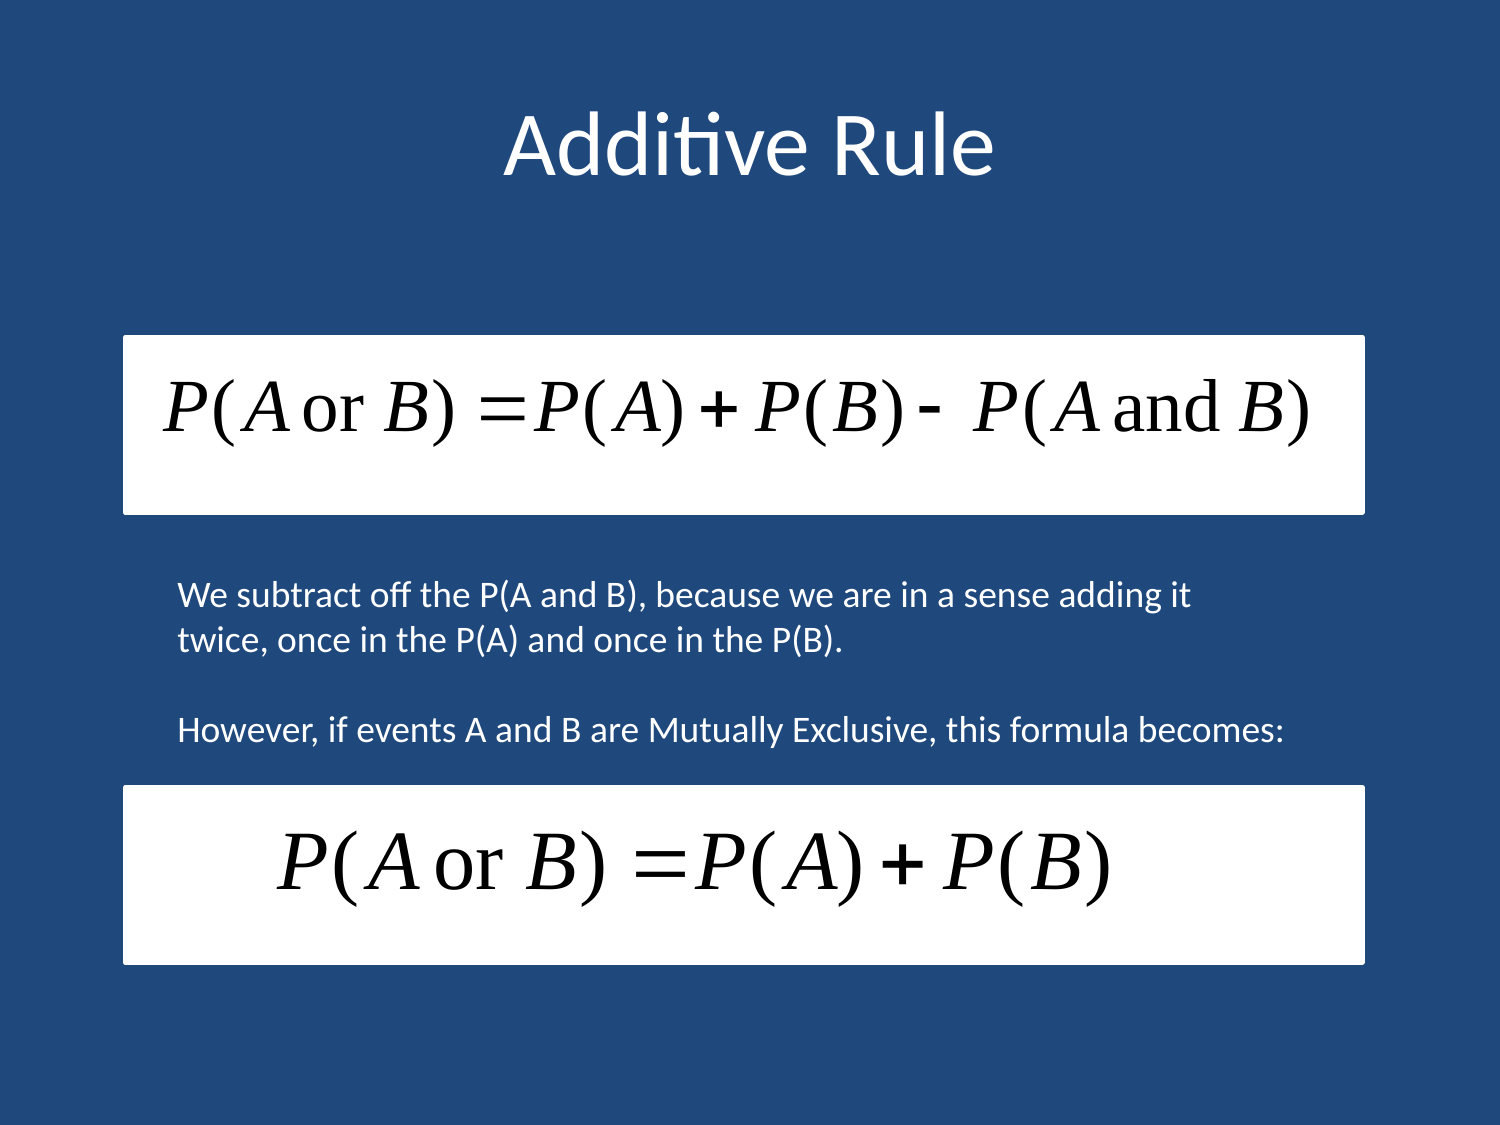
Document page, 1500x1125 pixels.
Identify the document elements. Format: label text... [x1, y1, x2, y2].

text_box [262, 812, 1127, 926]
title Additive Rule [75, 45, 1425, 233]
text_box We subtract off the P(A and B), because we are in a sense adding it twice, once in the P(A) and once in the P(B). However, if events A and B are Mutually Exclusive, this formula becomes: [162, 562, 1305, 758]
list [149, 362, 1325, 463]
text_box [123, 785, 1365, 965]
text_box [123, 335, 1365, 515]
